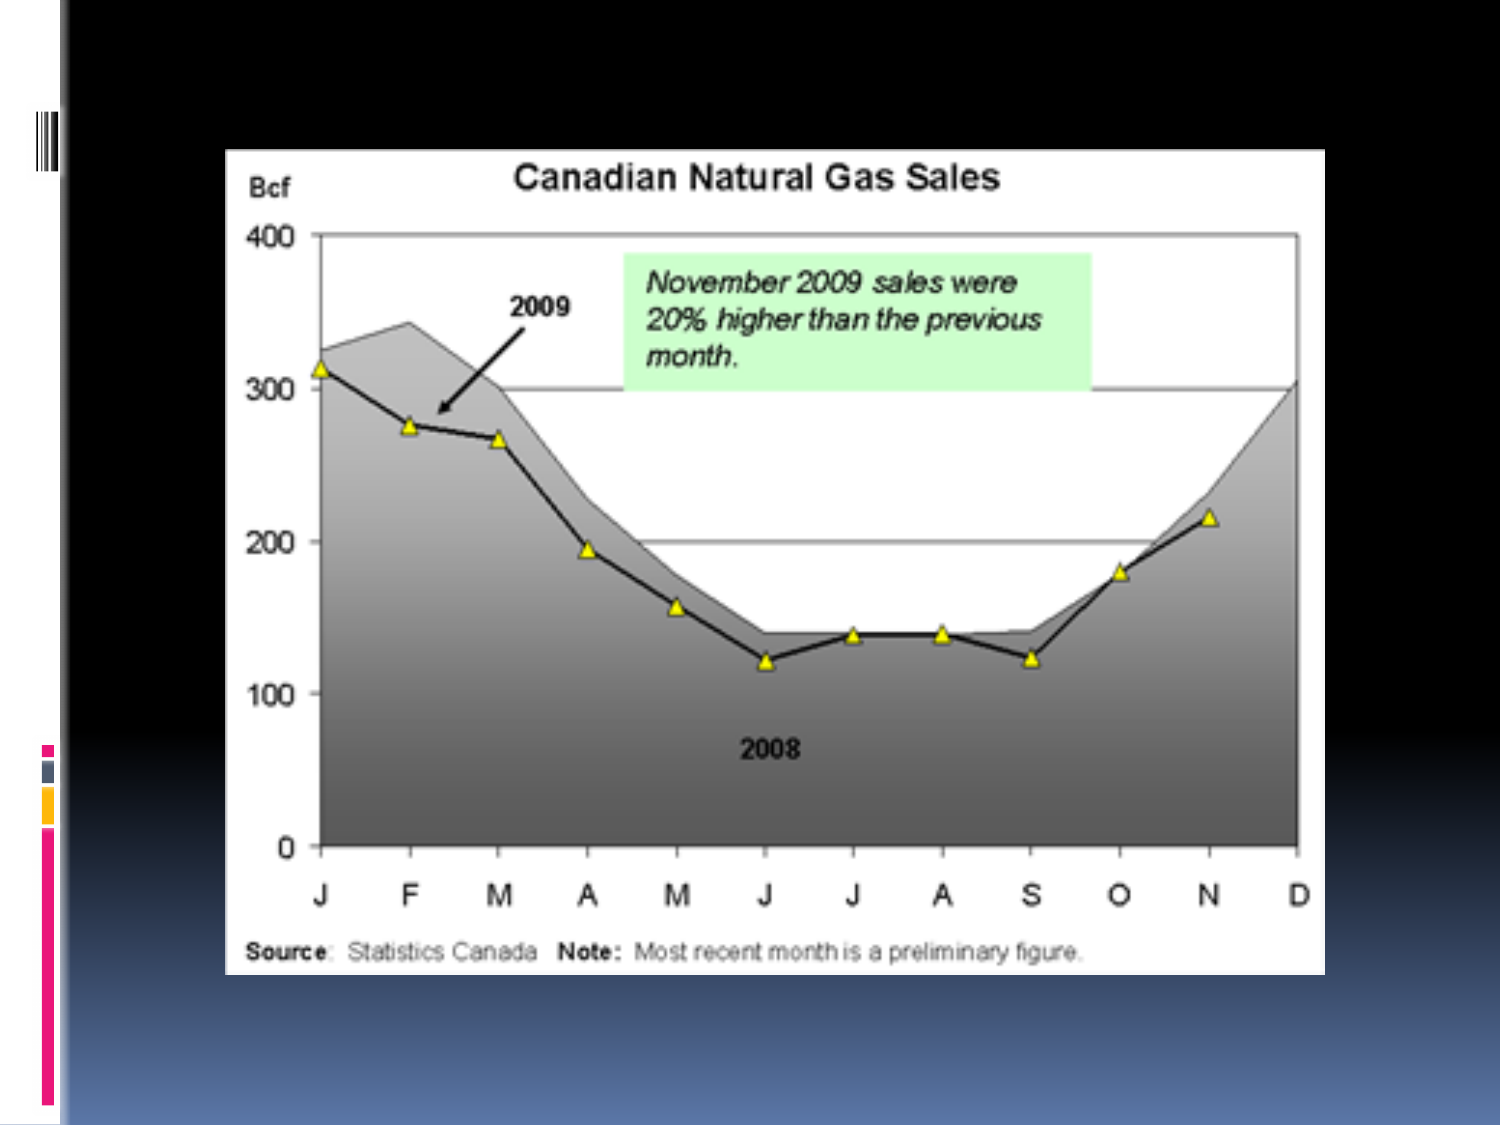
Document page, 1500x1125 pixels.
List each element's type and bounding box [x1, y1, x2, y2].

list [224, 149, 1326, 976]
